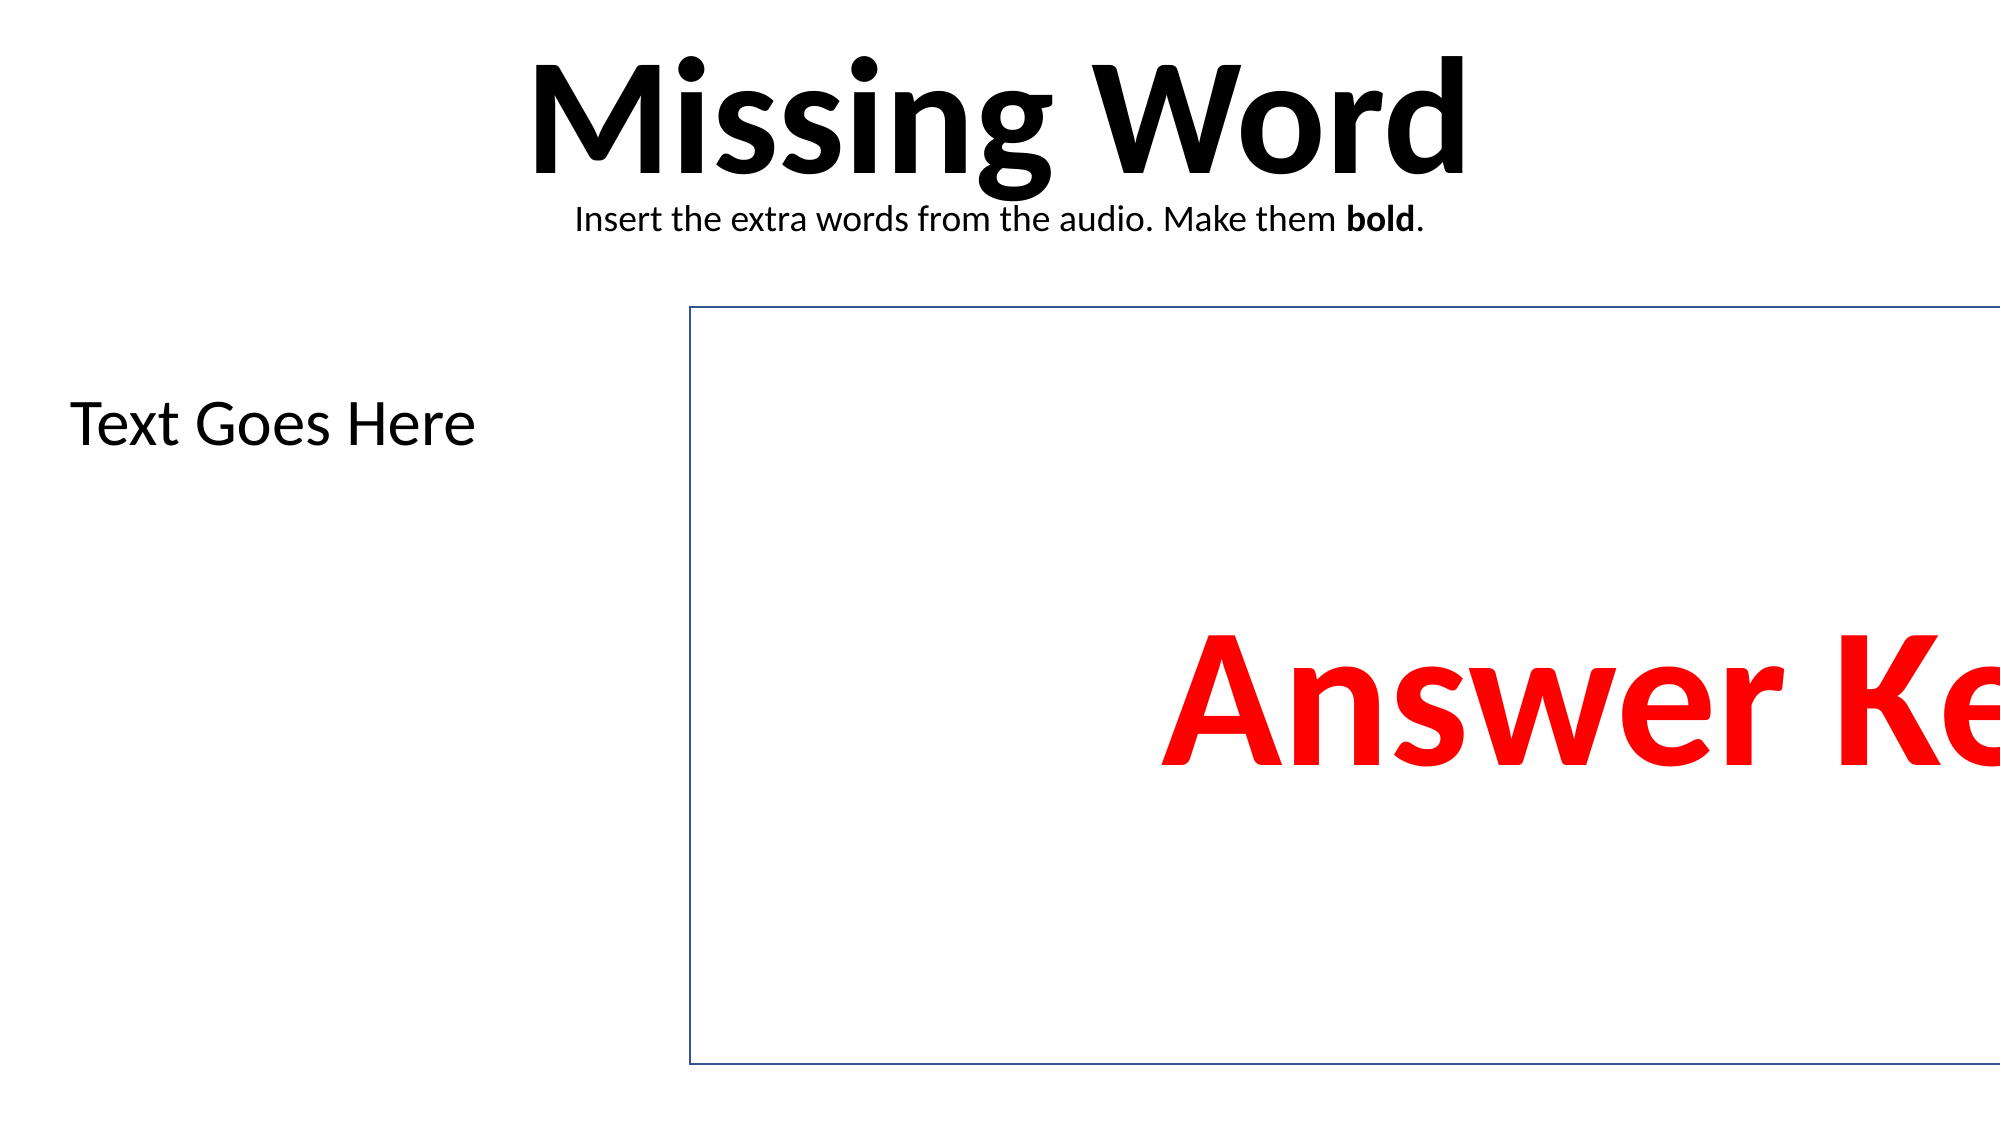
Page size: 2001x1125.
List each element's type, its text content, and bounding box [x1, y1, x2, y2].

text_box Answer Key [689, 306, 2000, 1065]
text_box Insert the extra words from the audio. Make them bold. [559, 186, 1441, 247]
text_box Text Goes Here [55, 371, 689, 467]
text_box Missing Word [511, 0, 1489, 215]
